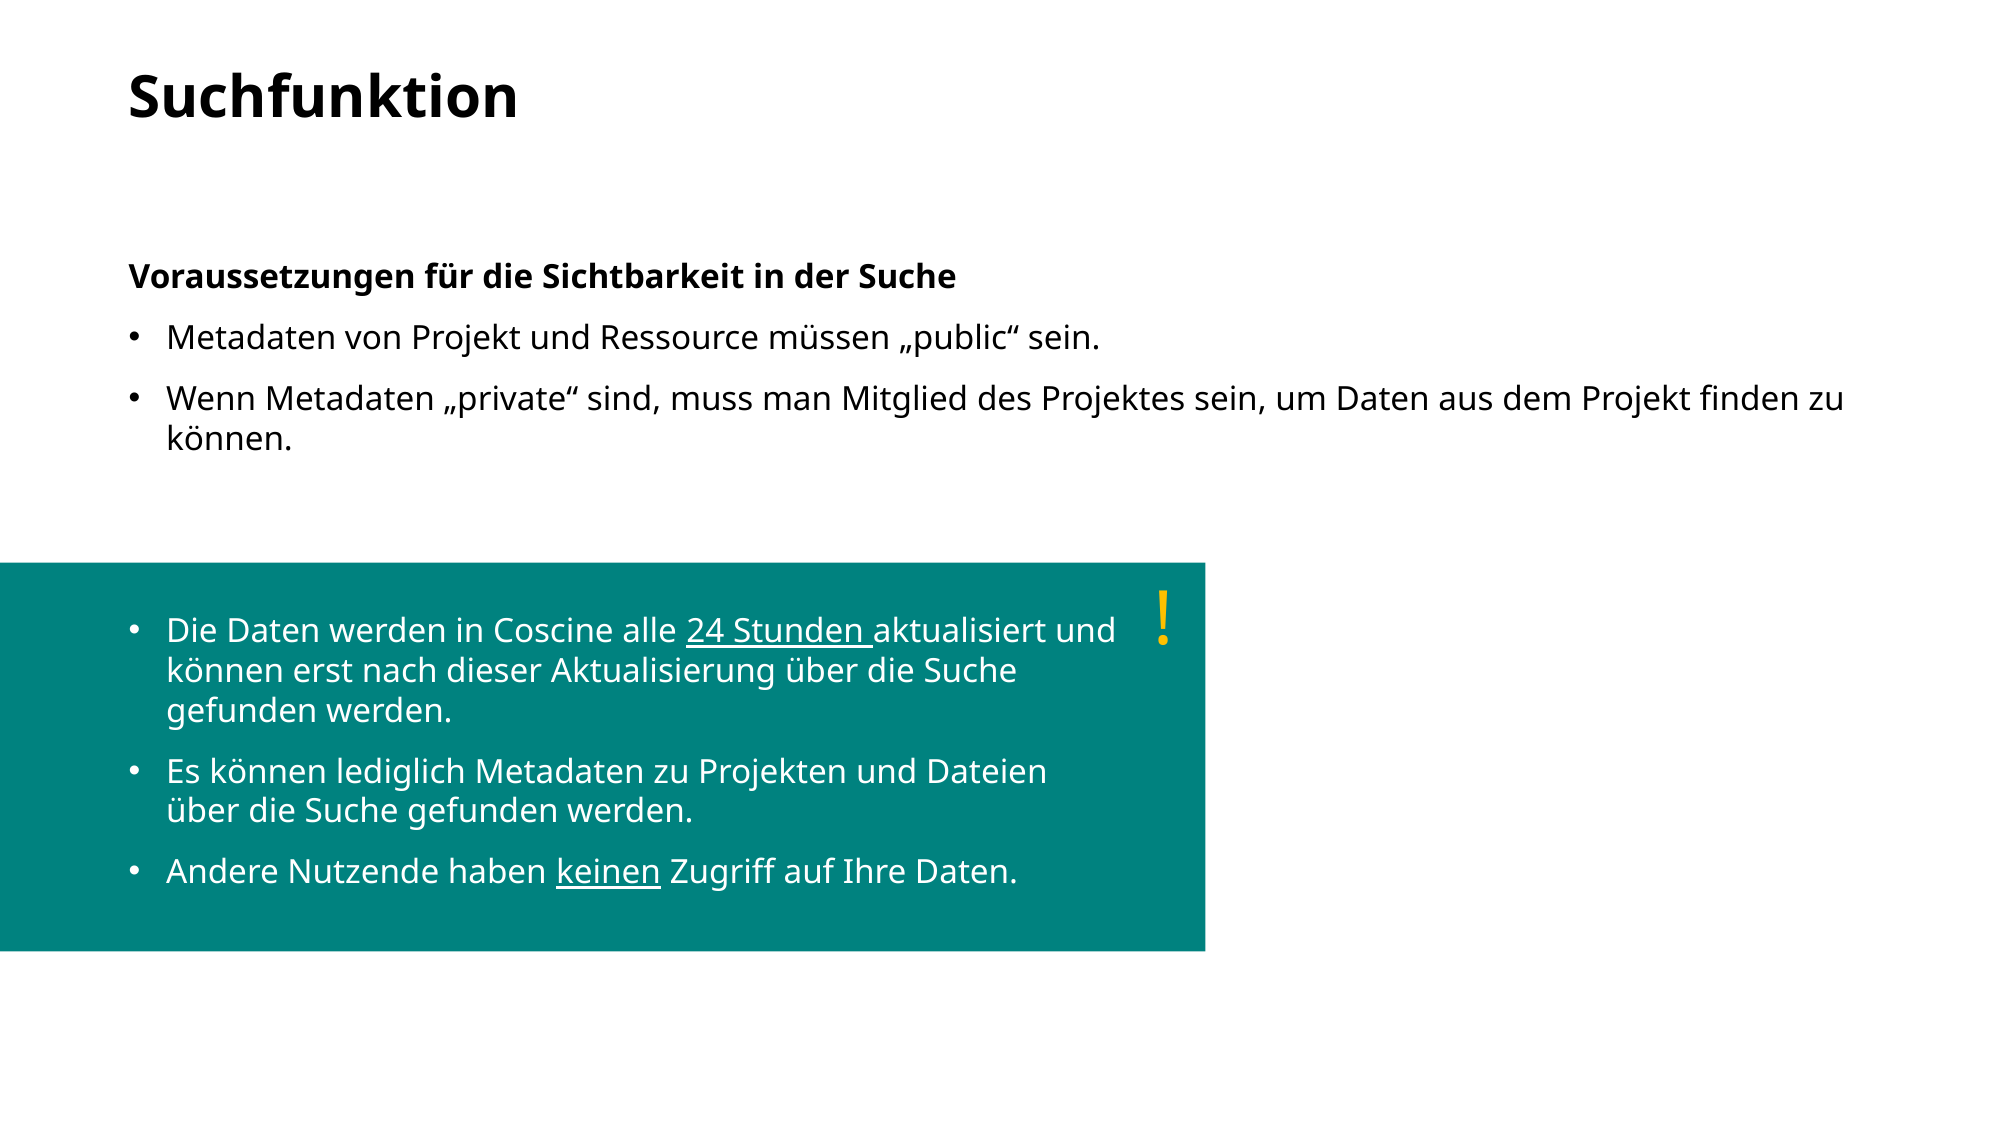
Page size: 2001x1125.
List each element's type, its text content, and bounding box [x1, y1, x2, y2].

text_box Die Daten werden in Coscine alle 24 Stunden aktualisiert und können erst nach dieser Aktualisierung über die Suche gefunden werden. Es können lediglich Metadaten zu Projekten und Dateien über die Suche gefunden werden. Andere Nutzende haben keinen Zugriff auf Ihre Daten. [113, 601, 1139, 926]
text_box ! [1138, 562, 1206, 659]
text_box [0, 561, 1206, 952]
title Suchfunktion [114, 59, 1886, 148]
list Voraussetzungen für die Sichtbarkeit in der Suche Metadaten von Projekt und Ressource müssen „public“ sein. Wenn Metadaten „private“ sind, muss man Mitglied des Projektes sein, um Daten aus dem Projekt finden zu können. [114, 248, 1886, 479]
